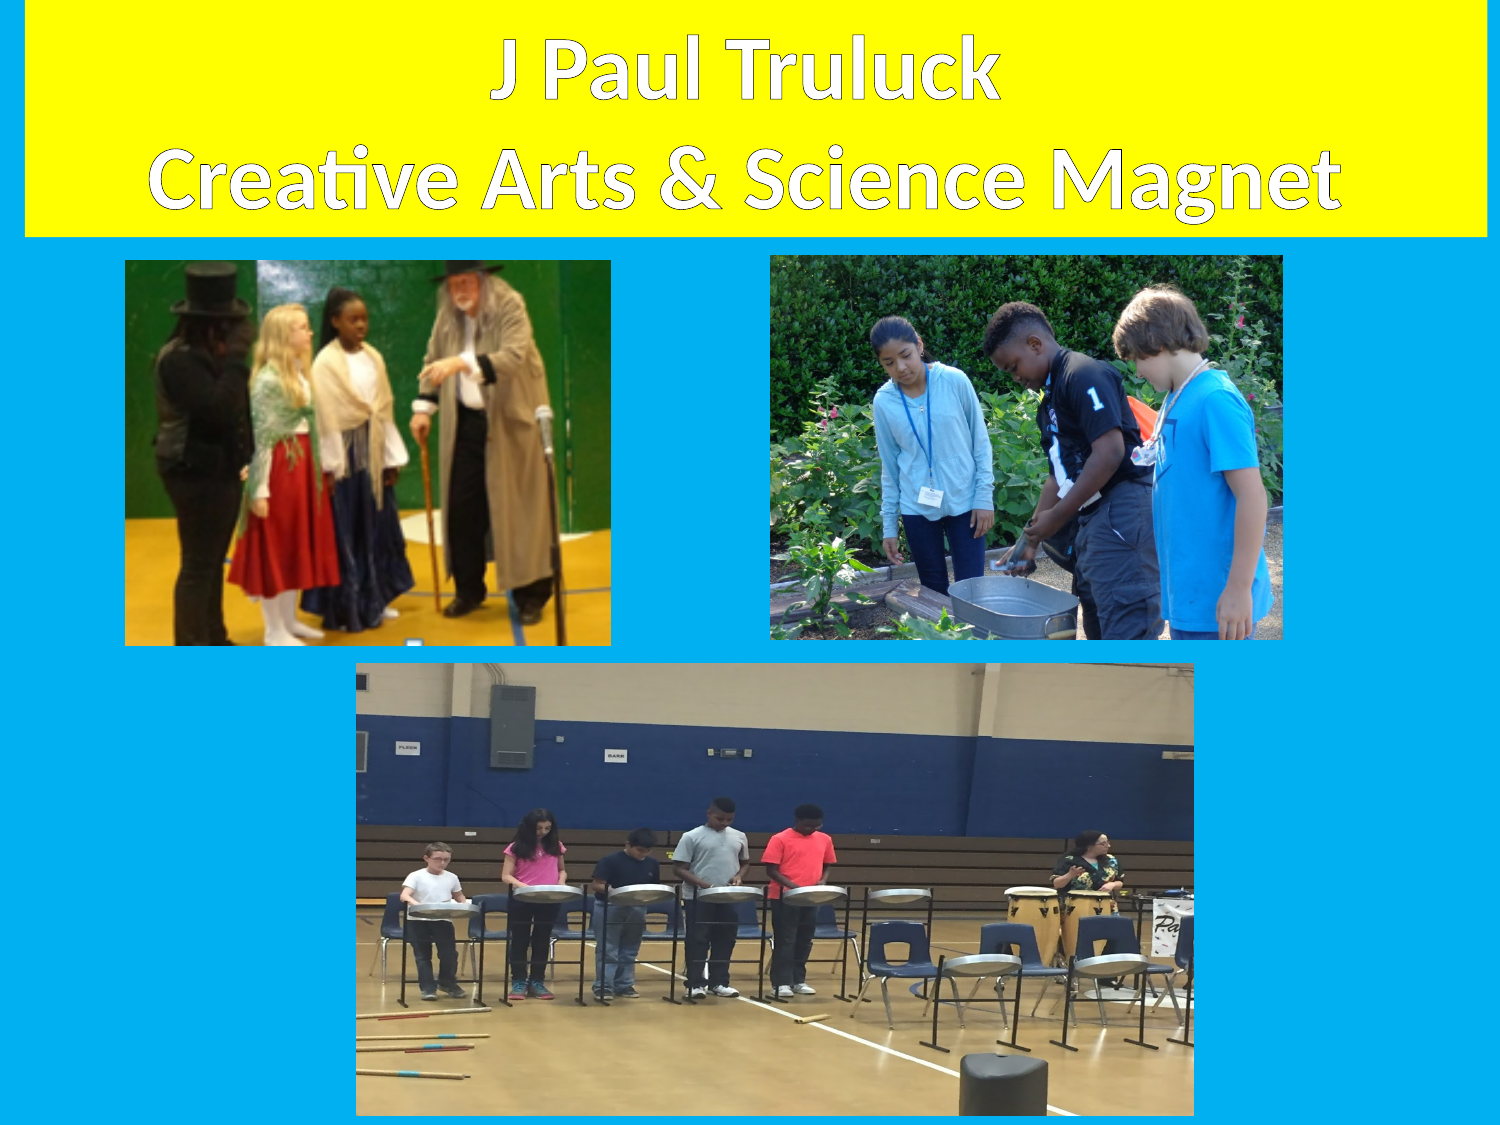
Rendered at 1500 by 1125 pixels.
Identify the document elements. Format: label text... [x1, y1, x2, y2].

picture [126, 261, 610, 645]
picture [357, 664, 1193, 1115]
text_box J Paul Truluck Creative Arts & Science Magnet [24, 0, 1488, 238]
picture [771, 256, 1282, 639]
